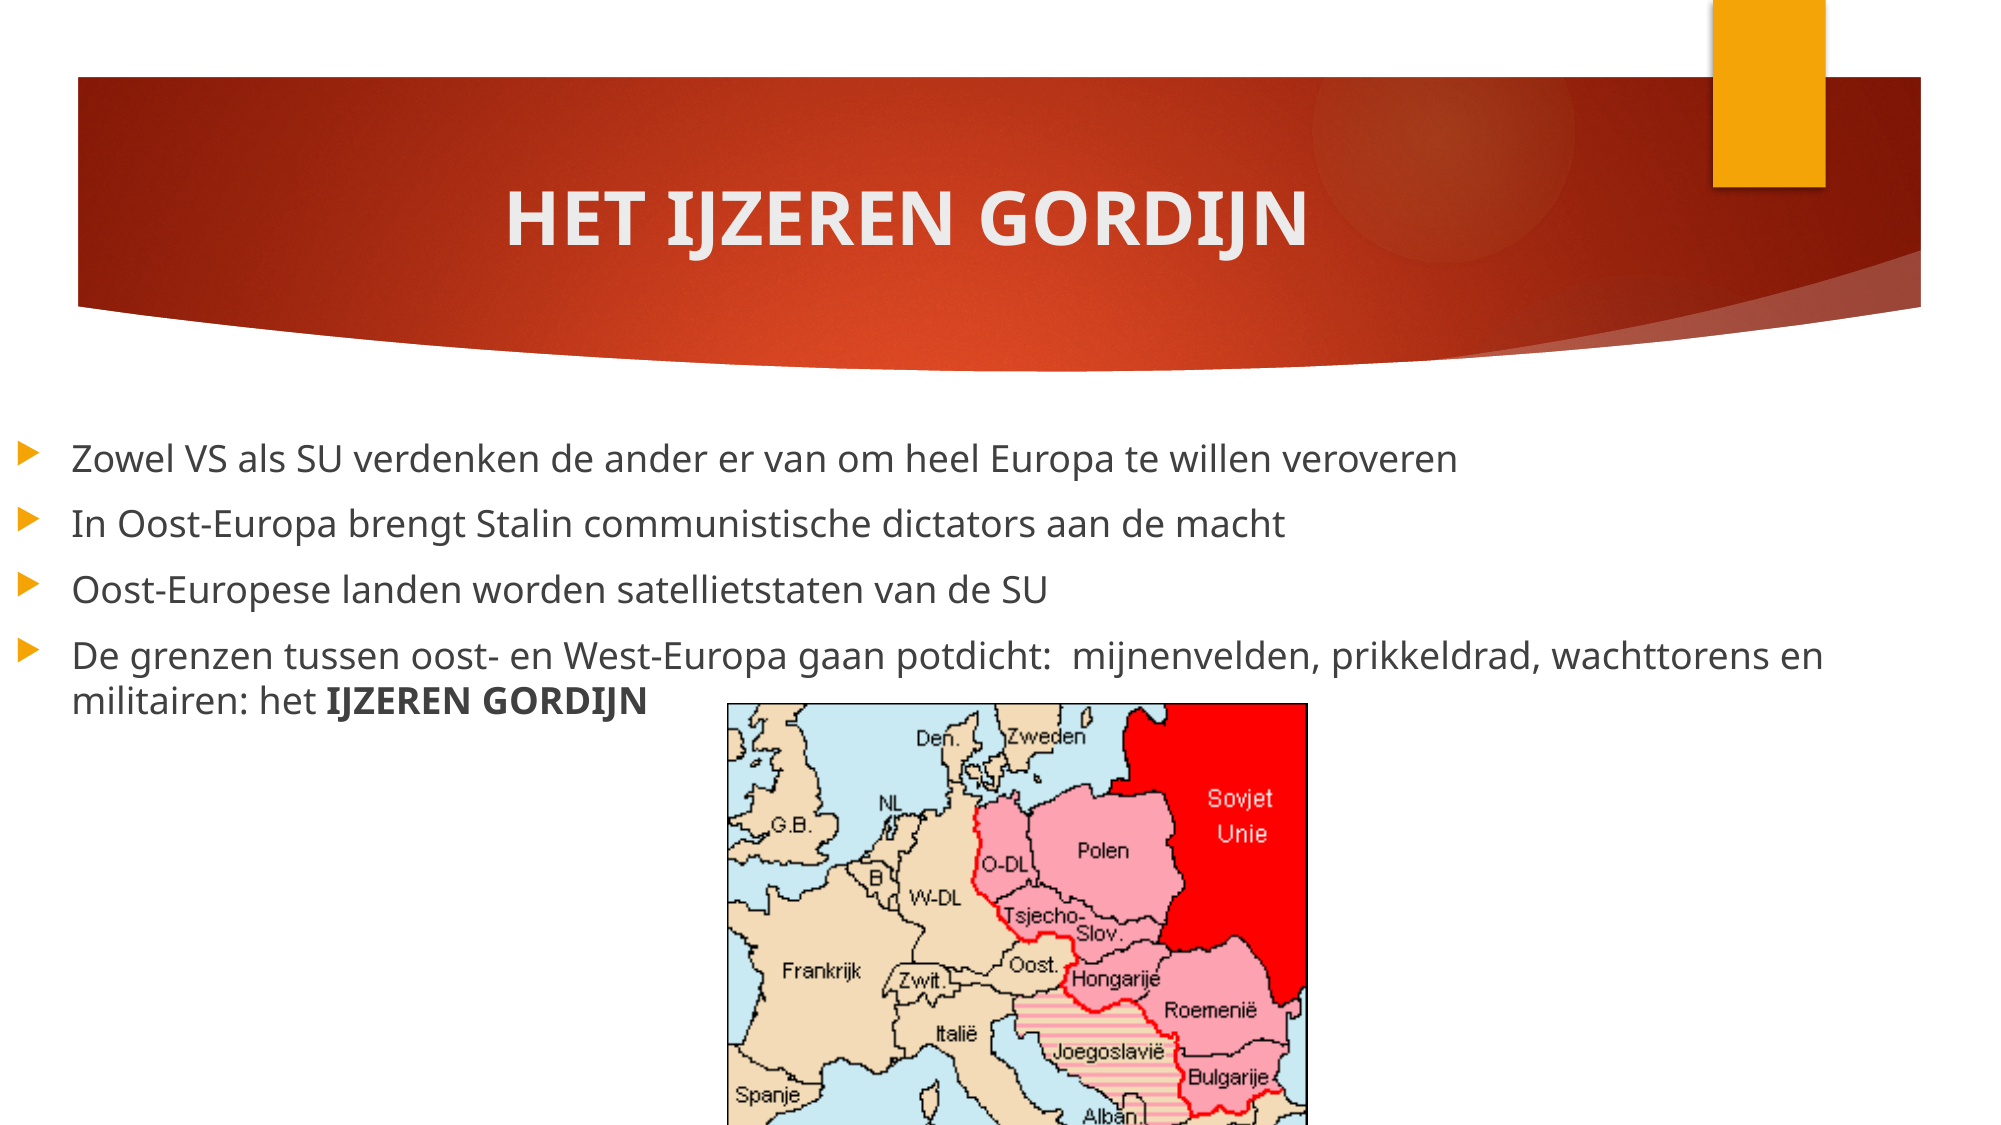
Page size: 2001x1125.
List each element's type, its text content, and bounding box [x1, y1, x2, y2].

list Zowel VS als SU verdenken de ander er van om heel Europa te willen veroveren In Oost-Europa brengt Stalin communistische dictators aan de macht Oost-Europese landen worden satellietstaten van de SU De grenzen tussen oost- en West-Europa gaan potdicht: mijnenvelden, prikkeldrad, wachttorens en militairen: het IJZEREN GORDIJN [0, 427, 2000, 1125]
title HET IJZEREN GORDIJN [189, 155, 1627, 275]
picture [727, 703, 1308, 1125]
